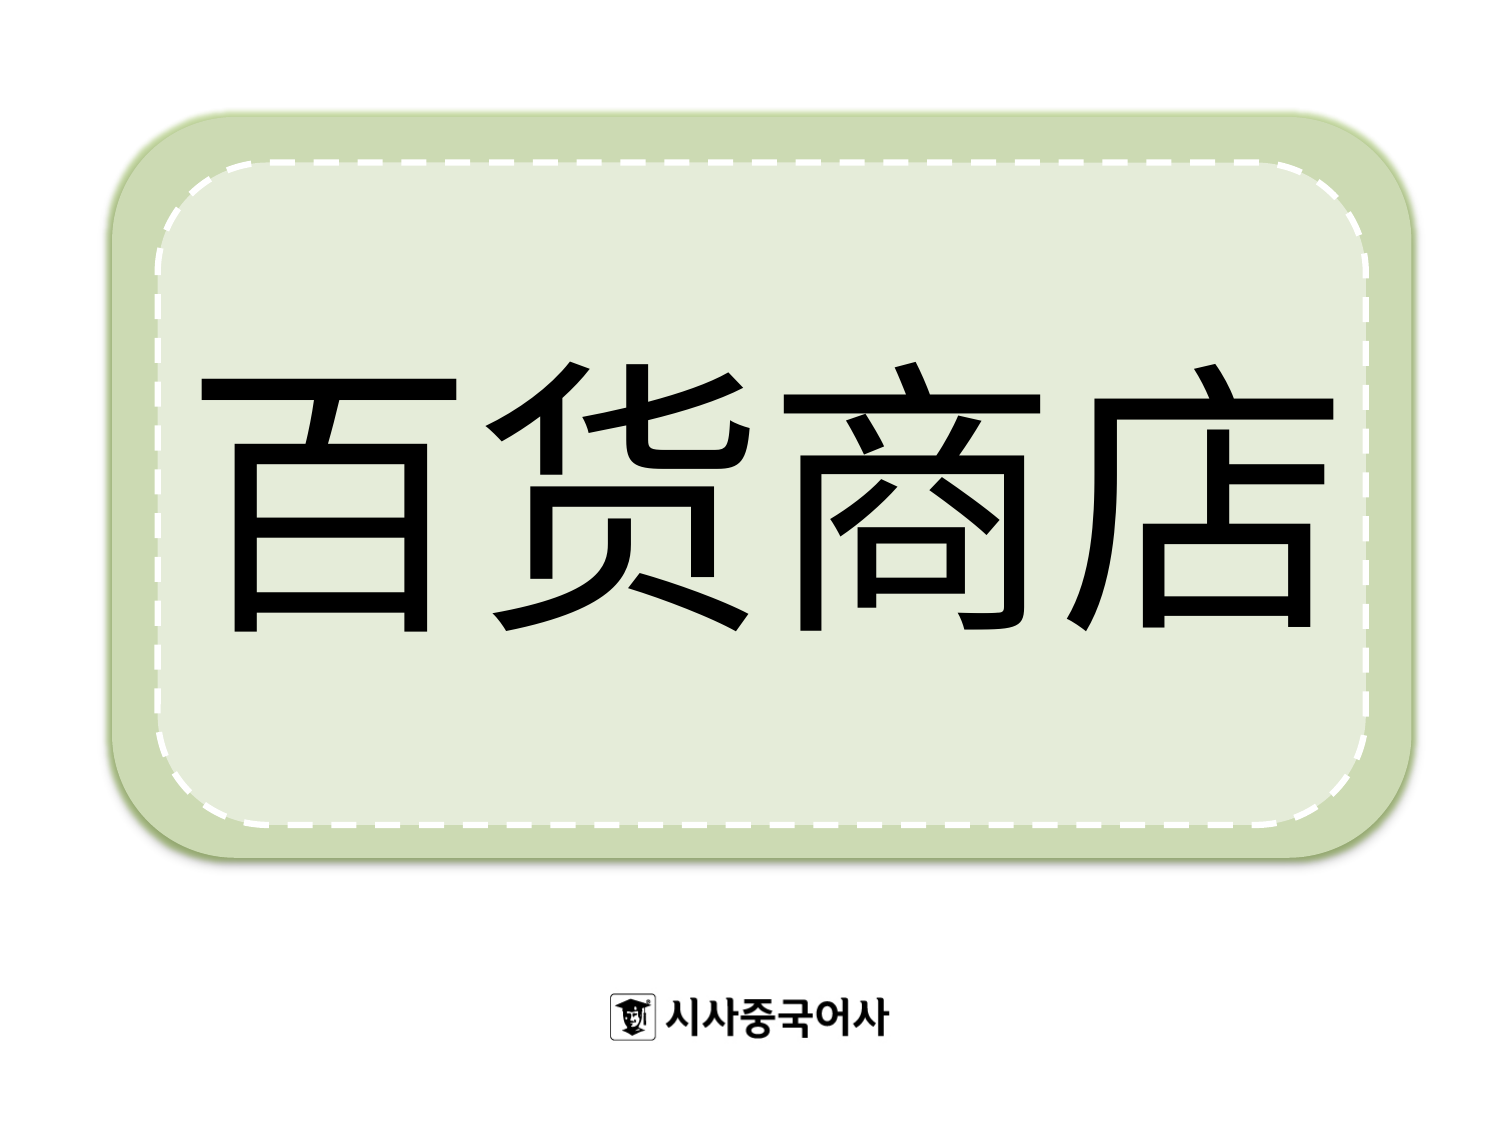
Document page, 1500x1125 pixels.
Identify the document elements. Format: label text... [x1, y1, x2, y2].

picture [602, 987, 898, 1047]
text_box 百货商店 [162, 160, 1371, 824]
